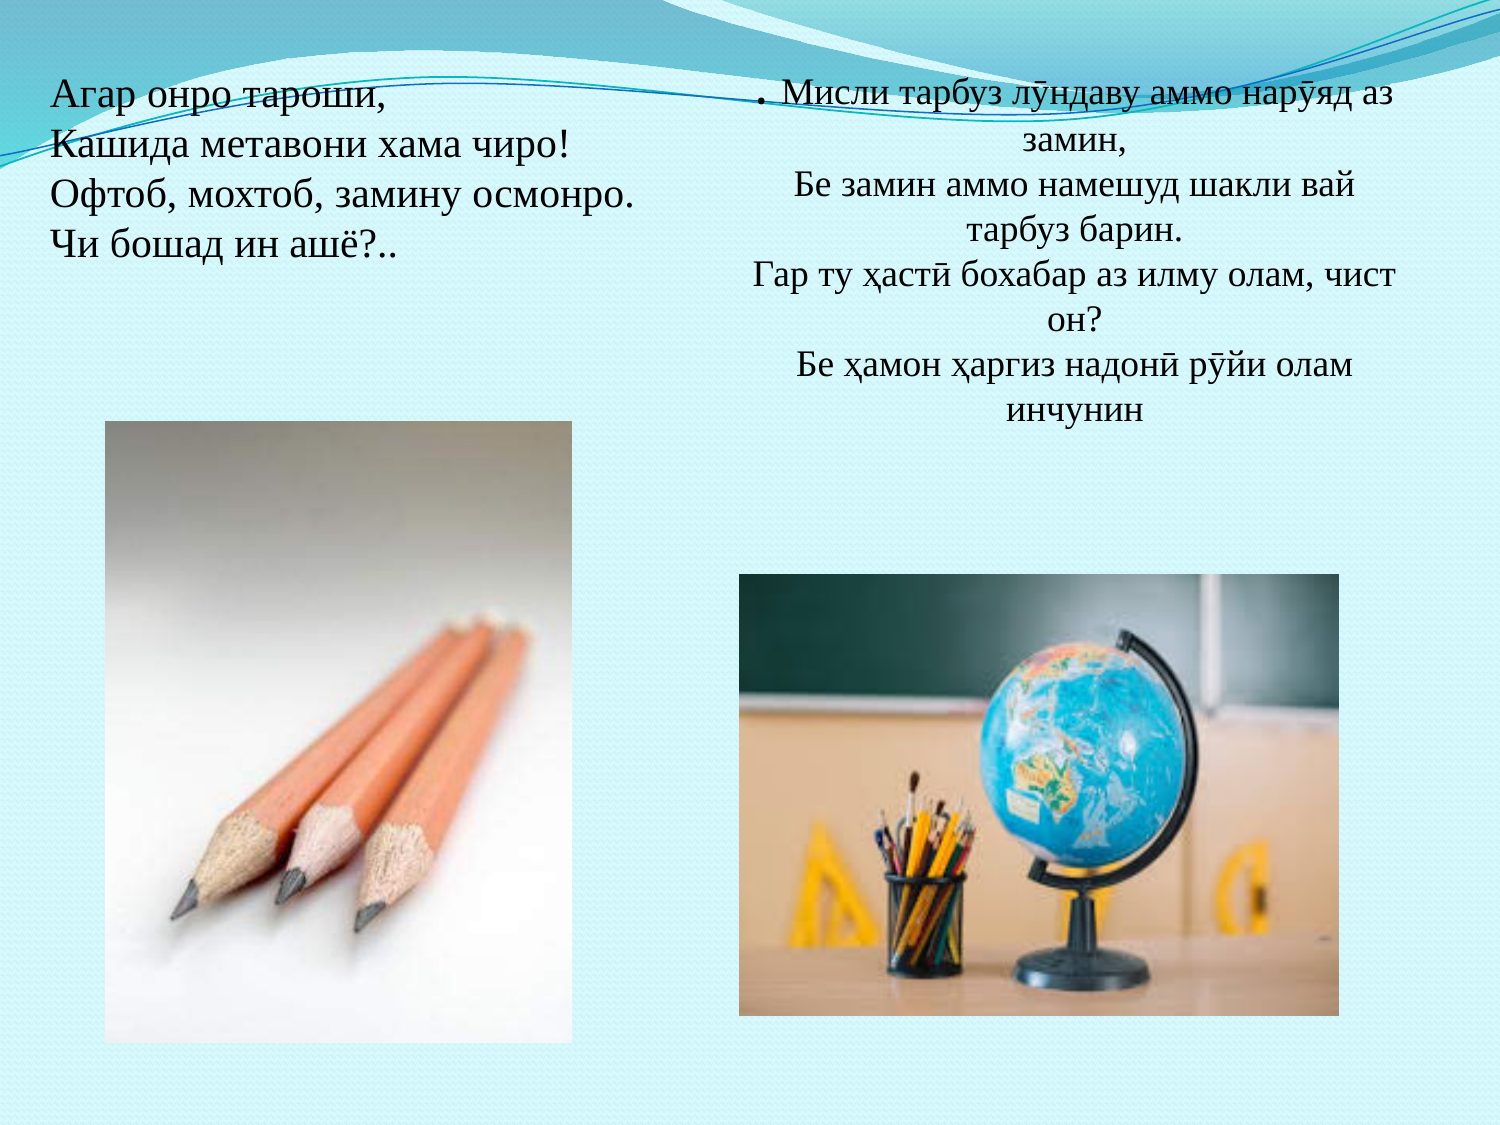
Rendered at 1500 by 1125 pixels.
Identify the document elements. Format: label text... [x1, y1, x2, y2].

picture [105, 421, 572, 1044]
picture [739, 573, 1339, 1016]
text_box . Мисли тарбуз лӯндаву аммо нарӯяд аз замин, Бе замин аммо намешуд шакли вай тарбуз барин. Гар ту ҳастӣ бохабар аз илму олам, чист он? Бе ҳамон ҳаргиз надонӣ рӯйи олам инчунин [726, 46, 1424, 437]
text_box Агар онро тароши, Кашида метавони хама чиро! Офтоб, мохтоб, замину осмонро. Чи бошад ин ашё?.. [35, 58, 726, 274]
